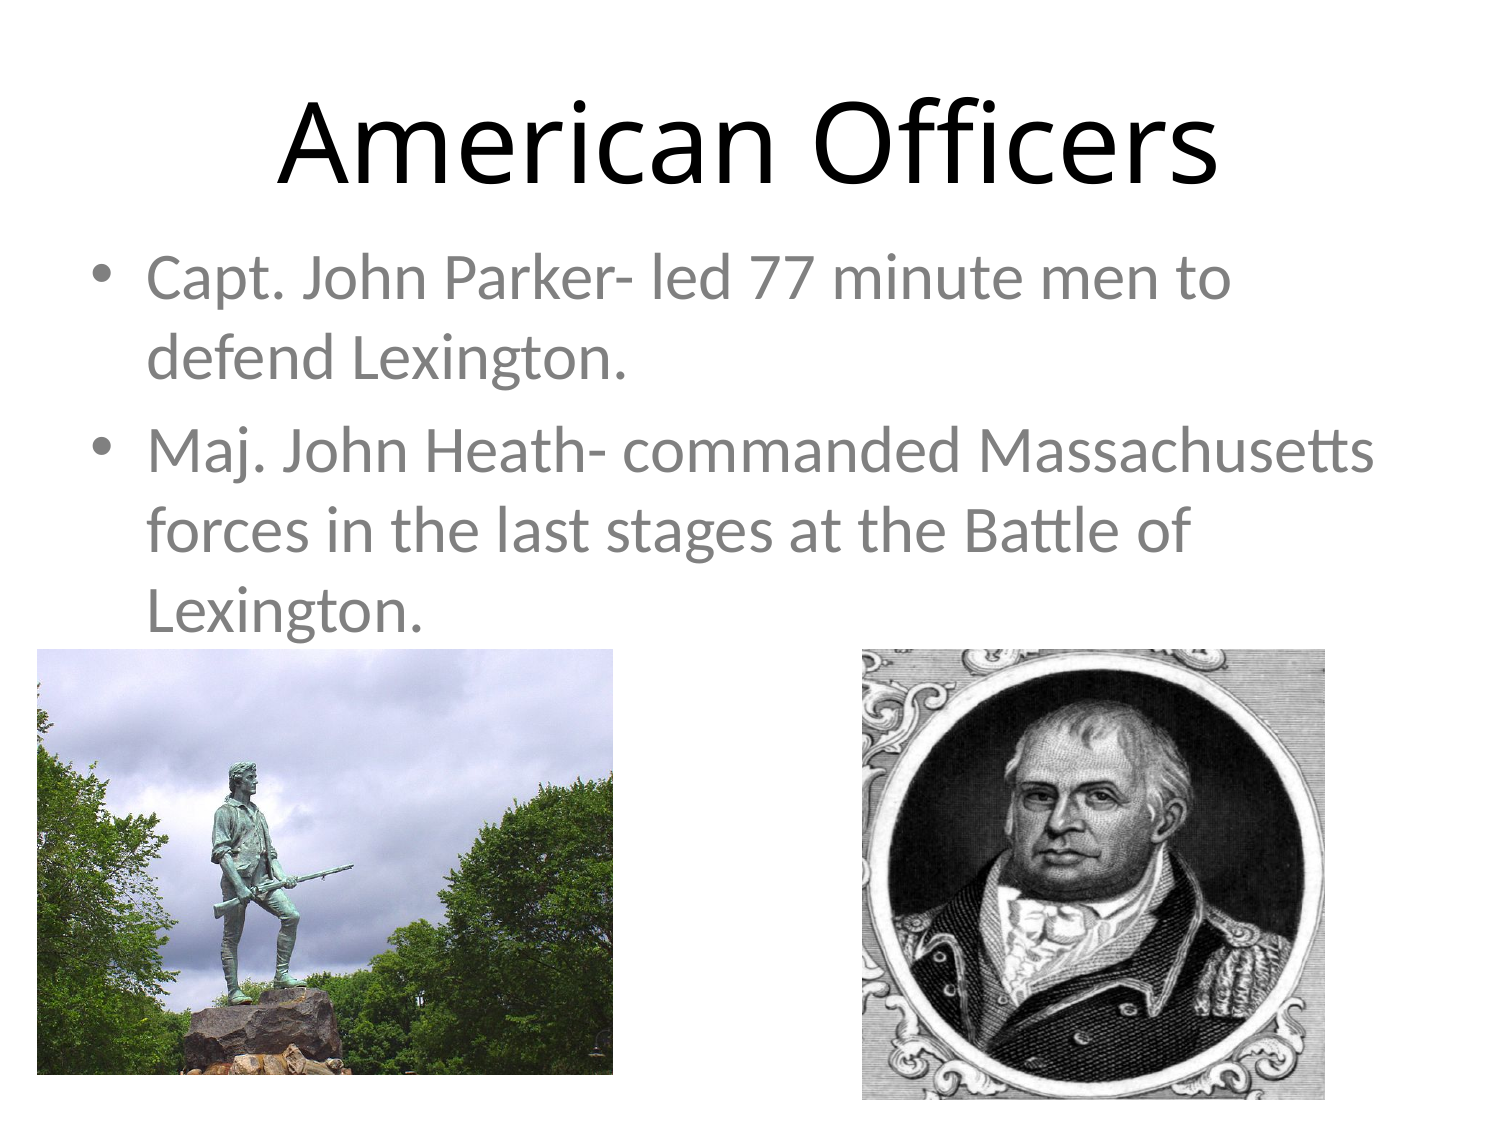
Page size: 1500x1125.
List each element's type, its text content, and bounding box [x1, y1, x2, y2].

picture [37, 649, 613, 1076]
list Capt. John Parker- led 77 minute men to defend Lexington. Maj. John Heath- commanded Massachusetts forces in the last stages at the Battle of Lexington. [75, 224, 1425, 675]
title American Officers [75, 45, 1425, 224]
picture [862, 649, 1326, 1101]
